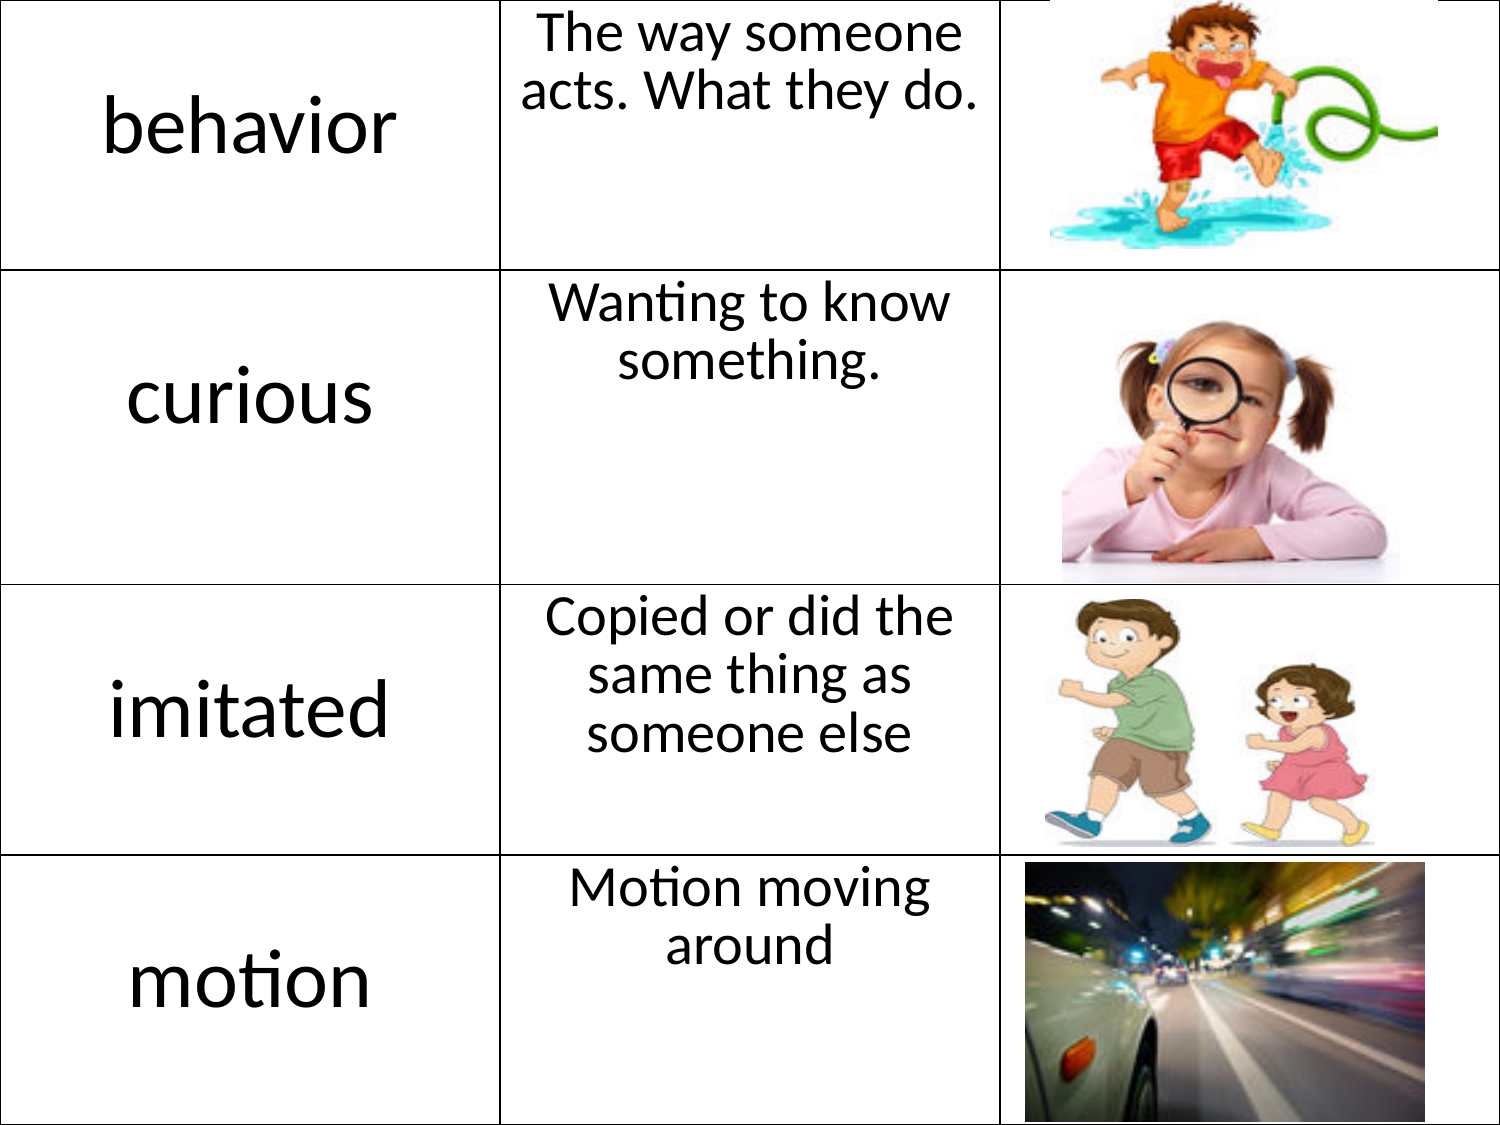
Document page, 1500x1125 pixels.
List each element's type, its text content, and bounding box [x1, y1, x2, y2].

picture [1045, 599, 1376, 847]
table_cell [1001, 585, 1499, 854]
table_cell motion [1, 856, 499, 1124]
table_cell Wanting to know something. [501, 271, 999, 584]
table_cell curious [1, 271, 499, 584]
picture [1049, 0, 1438, 250]
table_header [1001, 1, 1499, 269]
table_cell Motion moving around [501, 856, 999, 1124]
picture [1024, 862, 1426, 1122]
table_header behavior [1, 1, 499, 269]
picture [1062, 299, 1401, 584]
table_cell Copied or did the same thing as someone else [501, 585, 999, 854]
table_cell [1001, 271, 1499, 584]
table_cell imitated [1, 585, 499, 854]
table_header The way someone acts. What they do. [501, 1, 999, 269]
table_cell [1001, 856, 1499, 1124]
